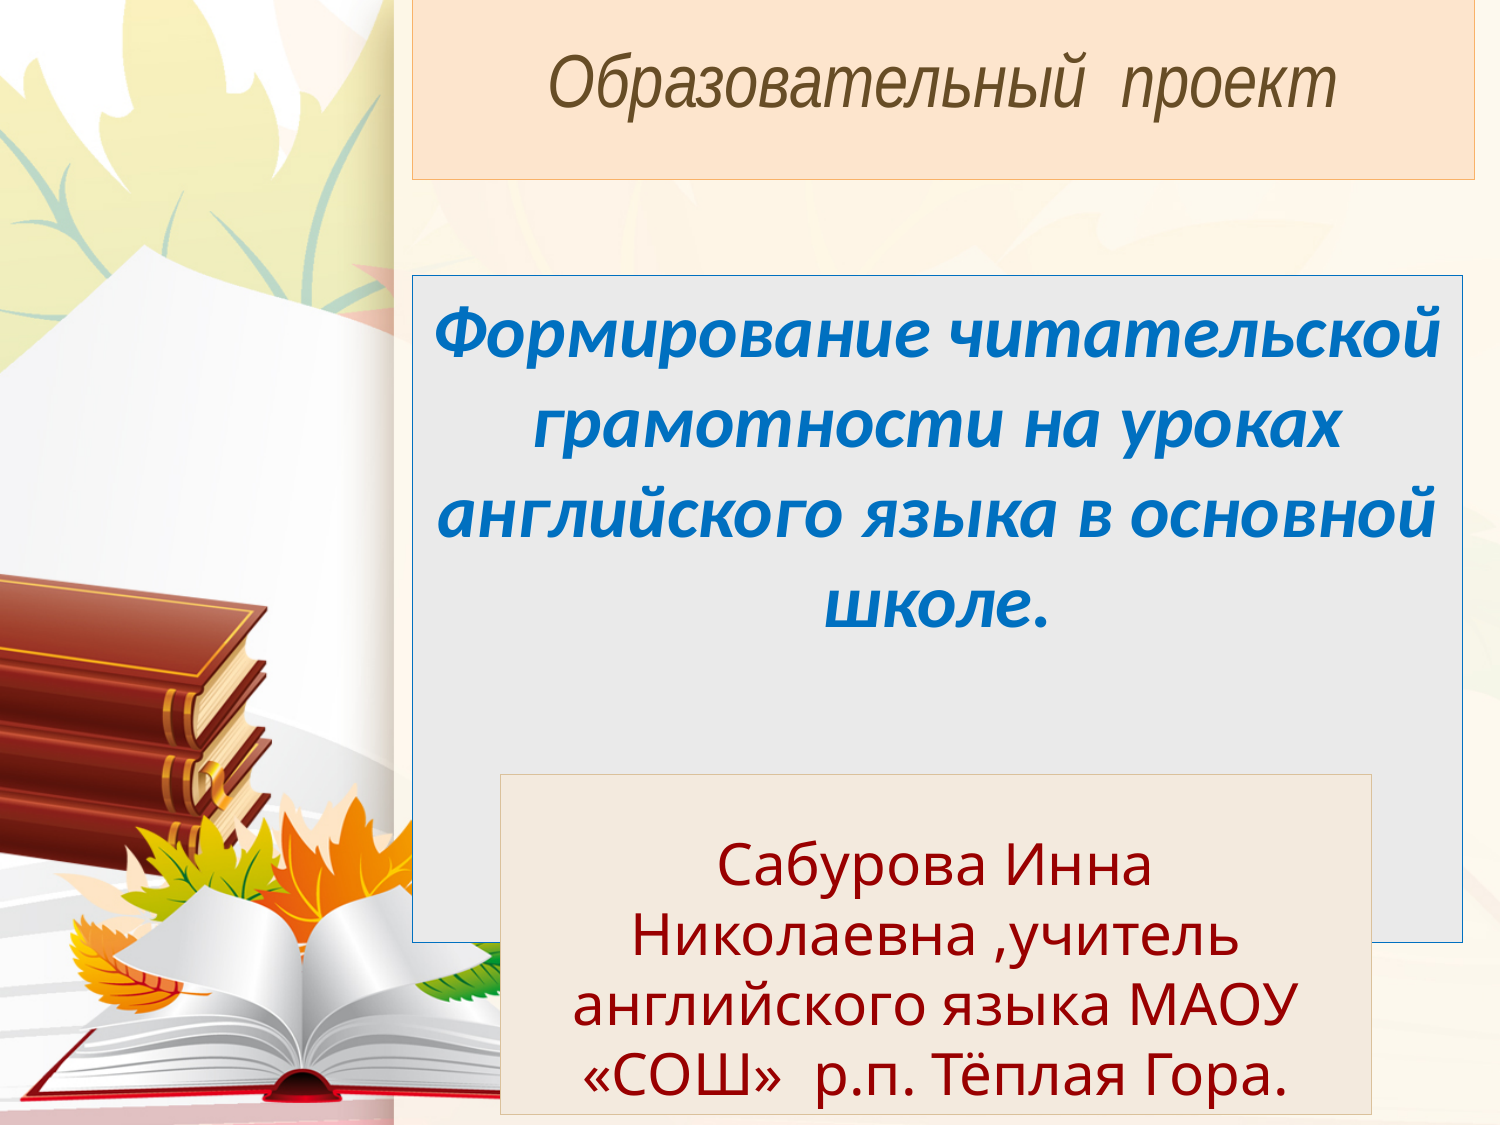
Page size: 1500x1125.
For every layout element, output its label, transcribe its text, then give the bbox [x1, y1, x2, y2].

text_box Сабурова Инна Николаевна ,учитель английского языка МАОУ «СОШ» р.п. Тёплая Гора. [500, 774, 1372, 1115]
picture [0, 0, 1500, 1125]
title Образовательный проект [412, 0, 1475, 180]
subtitle Формирование читательской грамотности на уроках английского языка в основной школе. [412, 275, 1463, 943]
